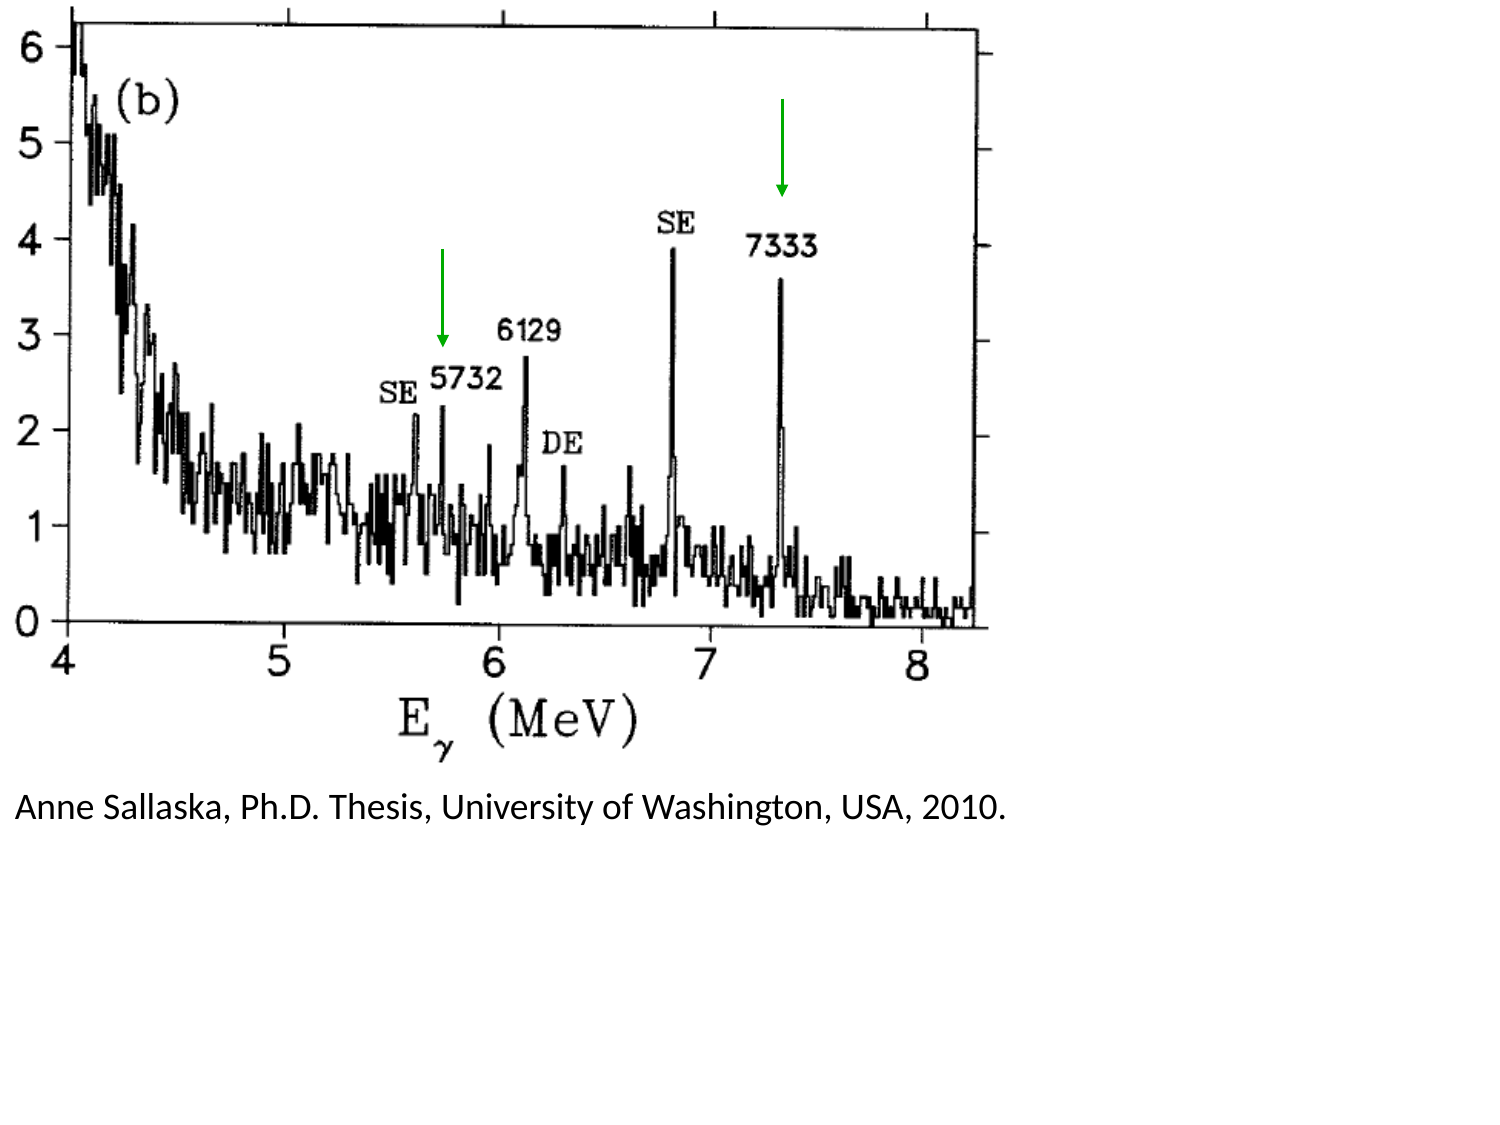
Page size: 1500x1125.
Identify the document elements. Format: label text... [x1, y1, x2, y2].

text_box Anne Sallaska, Ph.D. Thesis, University of Washington, USA, 2010. [0, 774, 1031, 835]
picture [0, 0, 1001, 775]
